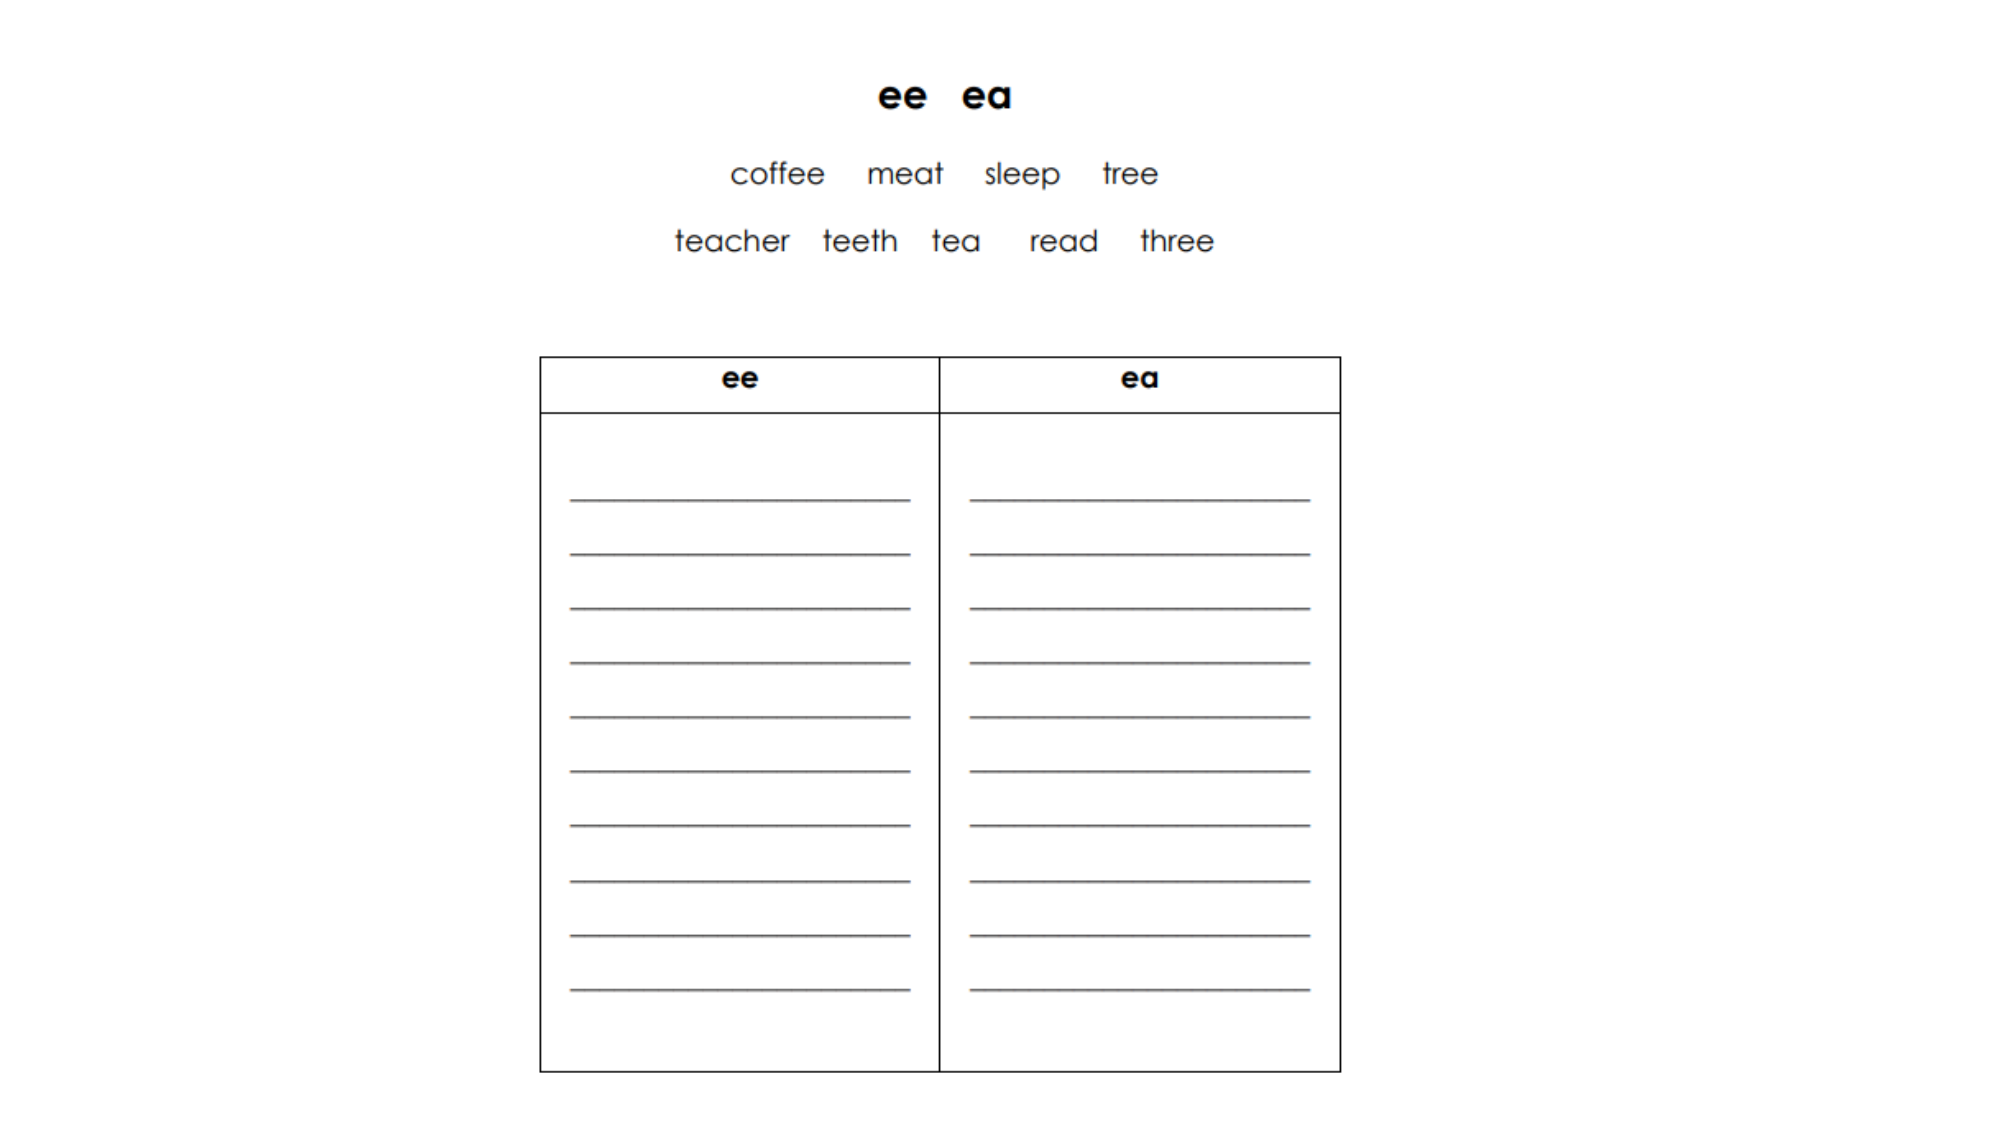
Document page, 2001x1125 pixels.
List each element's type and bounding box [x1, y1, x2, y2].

picture [461, 38, 1404, 1119]
